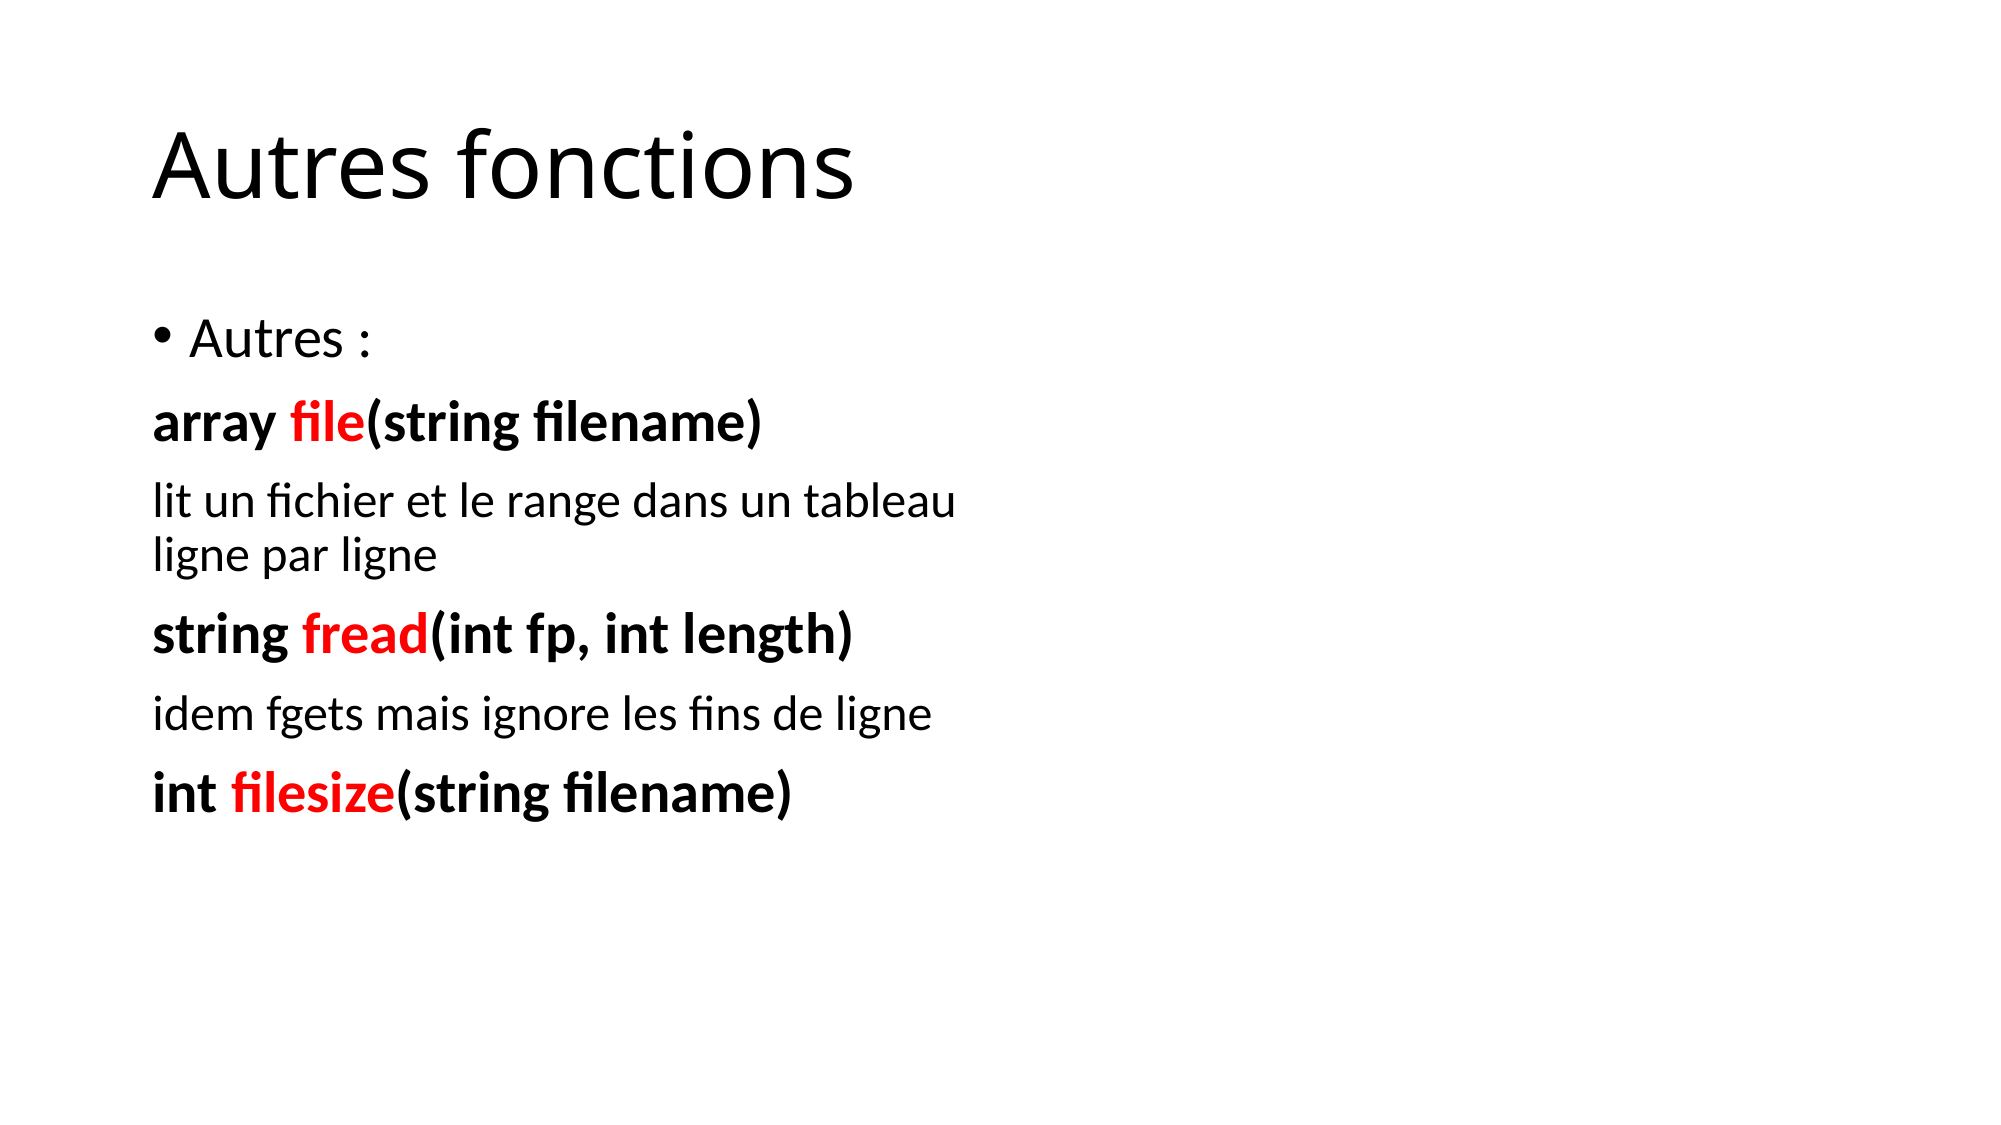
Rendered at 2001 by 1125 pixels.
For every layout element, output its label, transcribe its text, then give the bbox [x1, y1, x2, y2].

list Autres : array file(string filename) lit un fichier et le range dans un tableau ligne par ligne string fread(int fp, int length) idem fgets mais ignore les fins de ligne int filesize(string filename) [137, 299, 988, 1014]
title Autres fonctions [137, 59, 1863, 278]
